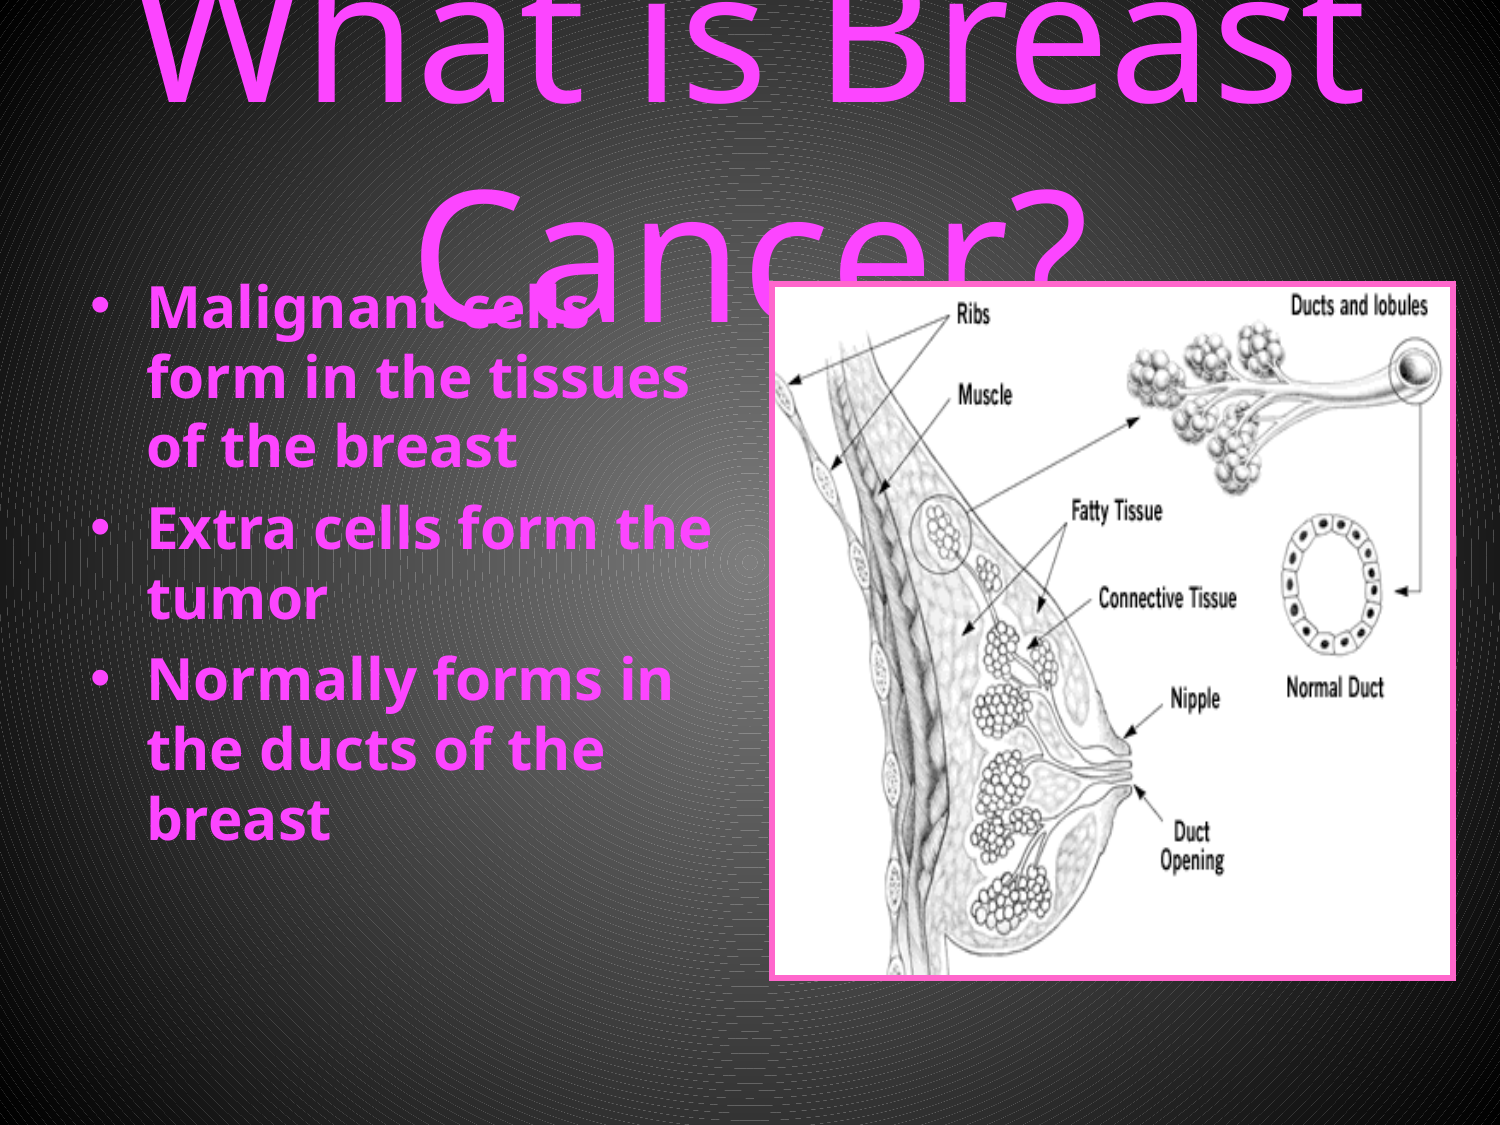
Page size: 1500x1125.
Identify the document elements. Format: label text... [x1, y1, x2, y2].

list Malignant cells form in the tissues of the breast Extra cells form the tumor Normally forms in the ducts of the breast [75, 262, 738, 1005]
title What is Breast Cancer? [75, 45, 1425, 233]
picture [774, 287, 1451, 976]
